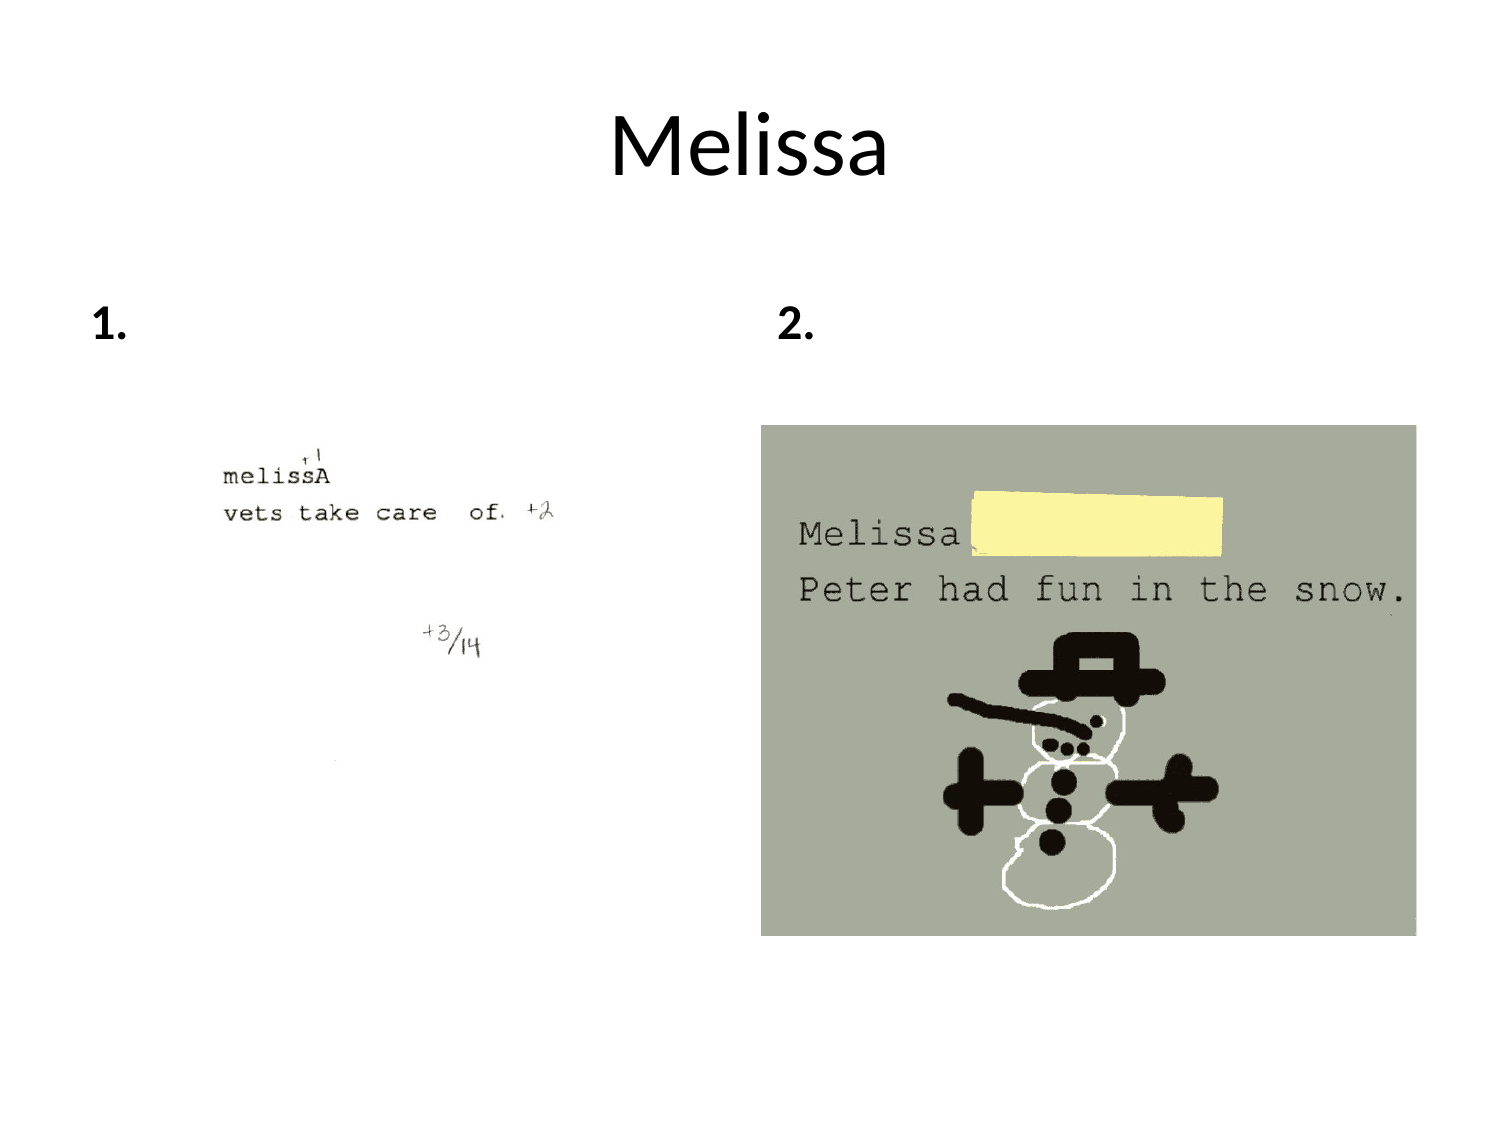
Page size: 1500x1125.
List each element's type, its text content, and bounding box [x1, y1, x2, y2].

list 1. [75, 251, 738, 357]
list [74, 425, 738, 936]
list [761, 425, 1426, 936]
title Melissa [75, 45, 1425, 233]
list 2. [761, 251, 1425, 357]
